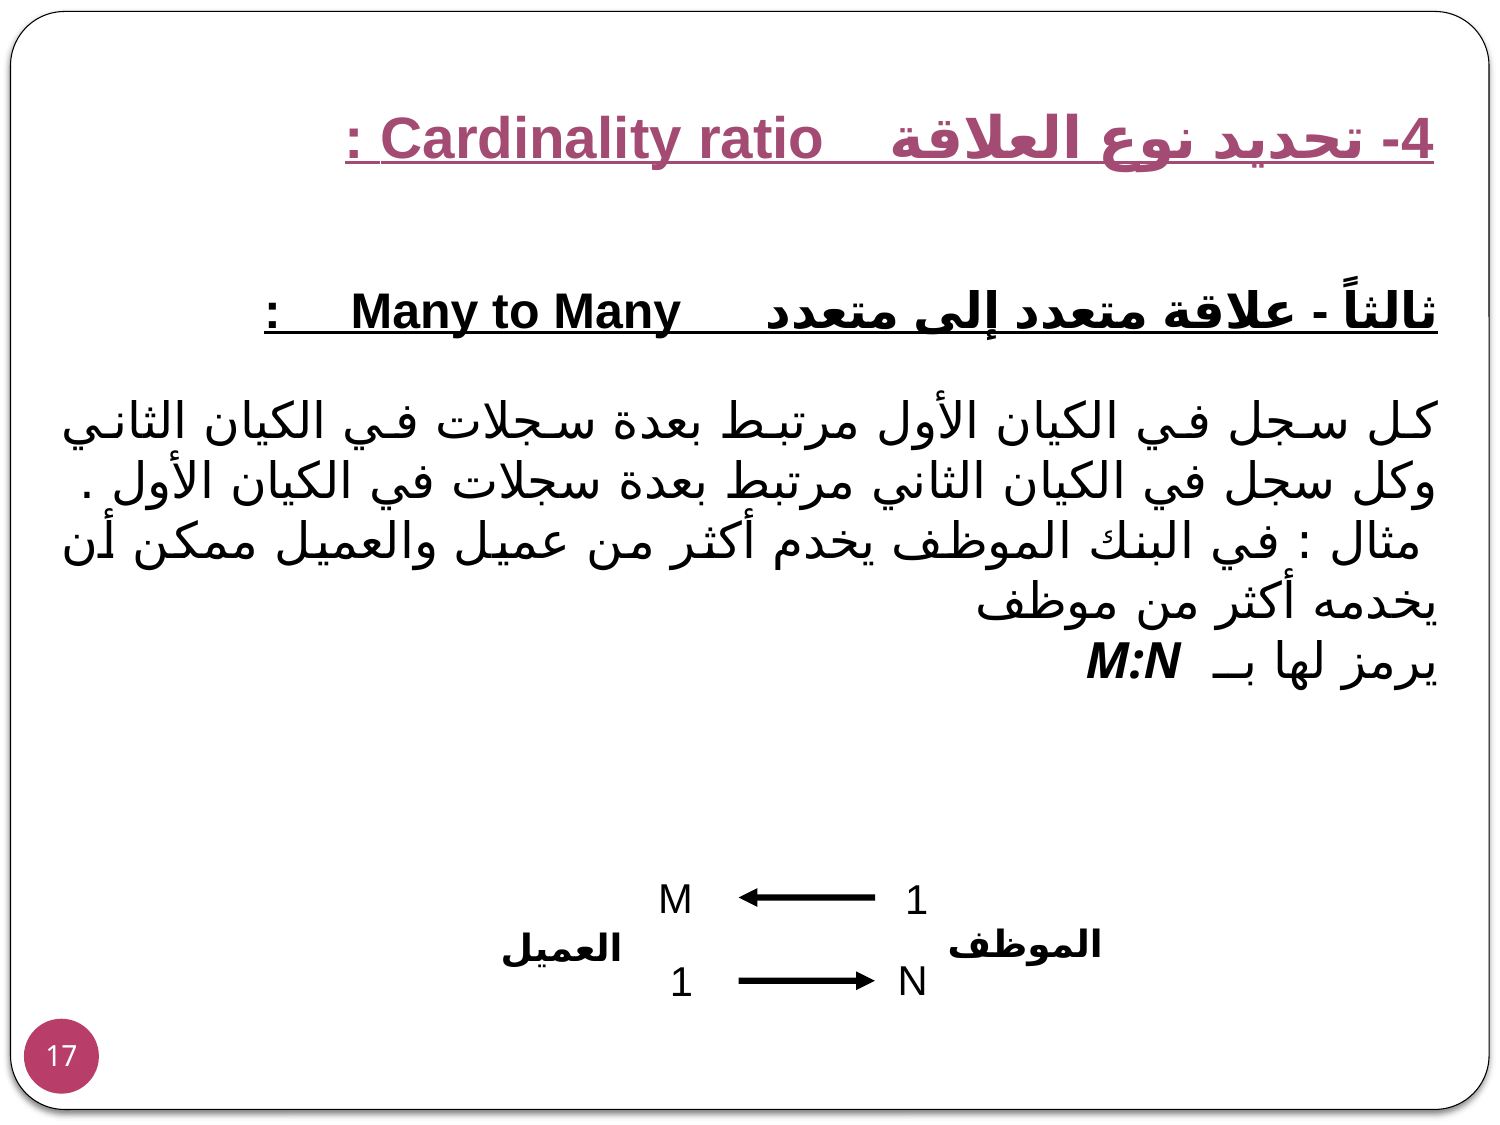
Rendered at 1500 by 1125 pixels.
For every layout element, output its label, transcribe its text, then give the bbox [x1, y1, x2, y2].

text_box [351, 832, 1217, 1059]
text_box 4- تحديد نوع العلاقة Cardinality ratio : [76, 92, 1449, 177]
slide_number 17 [23, 1018, 99, 1094]
text_box ثالثاً - علاقة متعدد إلى متعدد Many to Many : كل سجل في الكيان الأول مرتبط بعدة سجلات في الكيان الثاني وكل سجل في الكيان الثاني مرتبط بعدة سجلات في الكيان الأول . مثال : في البنك الموظف يخدم أكثر من عميل والعميل ممكن أن يخدمه أكثر من موظف يرمز لها بــ M:N [46, 271, 1454, 746]
